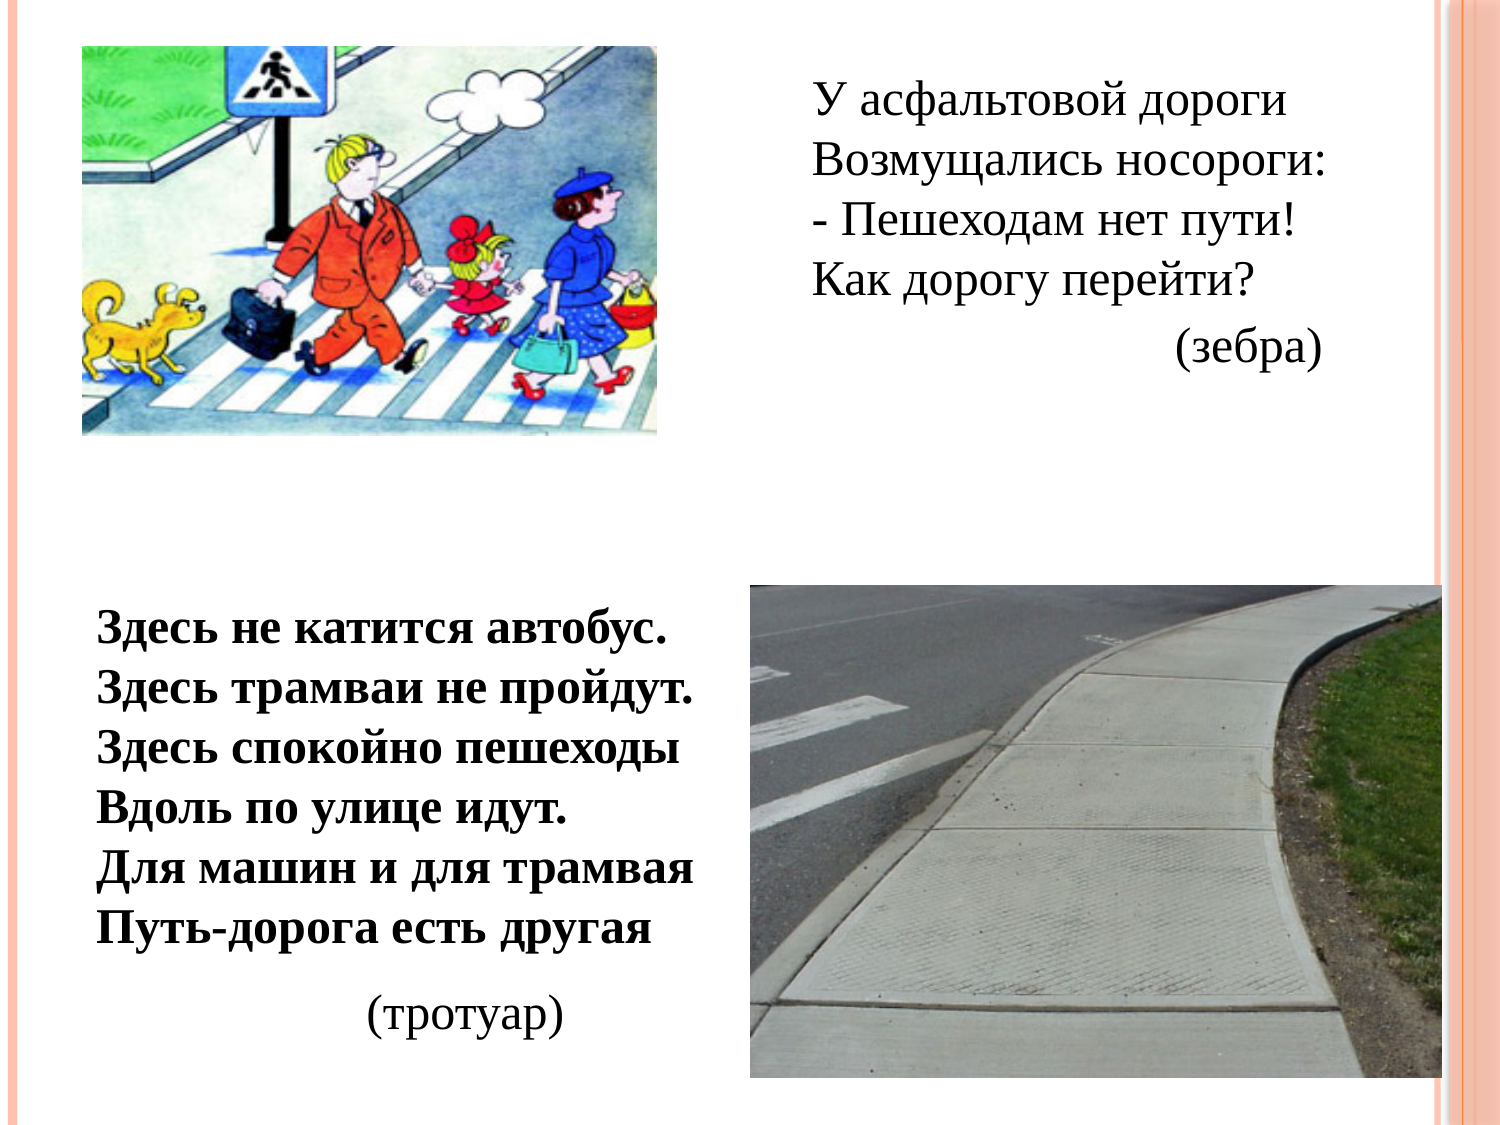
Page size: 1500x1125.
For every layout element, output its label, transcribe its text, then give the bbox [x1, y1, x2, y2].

text_box Здесь не катится автобус. Здесь трамваи не пройдут. Здесь спокойно пешеходы Вдоль по улице идут. Для машин и для трамвая Путь-дорога есть другая [82, 585, 746, 961]
picture [749, 585, 1442, 1078]
text_box (зебра) [1160, 304, 1418, 380]
picture [81, 46, 657, 436]
text_box (тротуар) [351, 972, 582, 1048]
text_box У асфальтовой дороги Возмущались носороги: - Пешеходам нет пути! Как дорогу перейти? [796, 58, 1418, 314]
